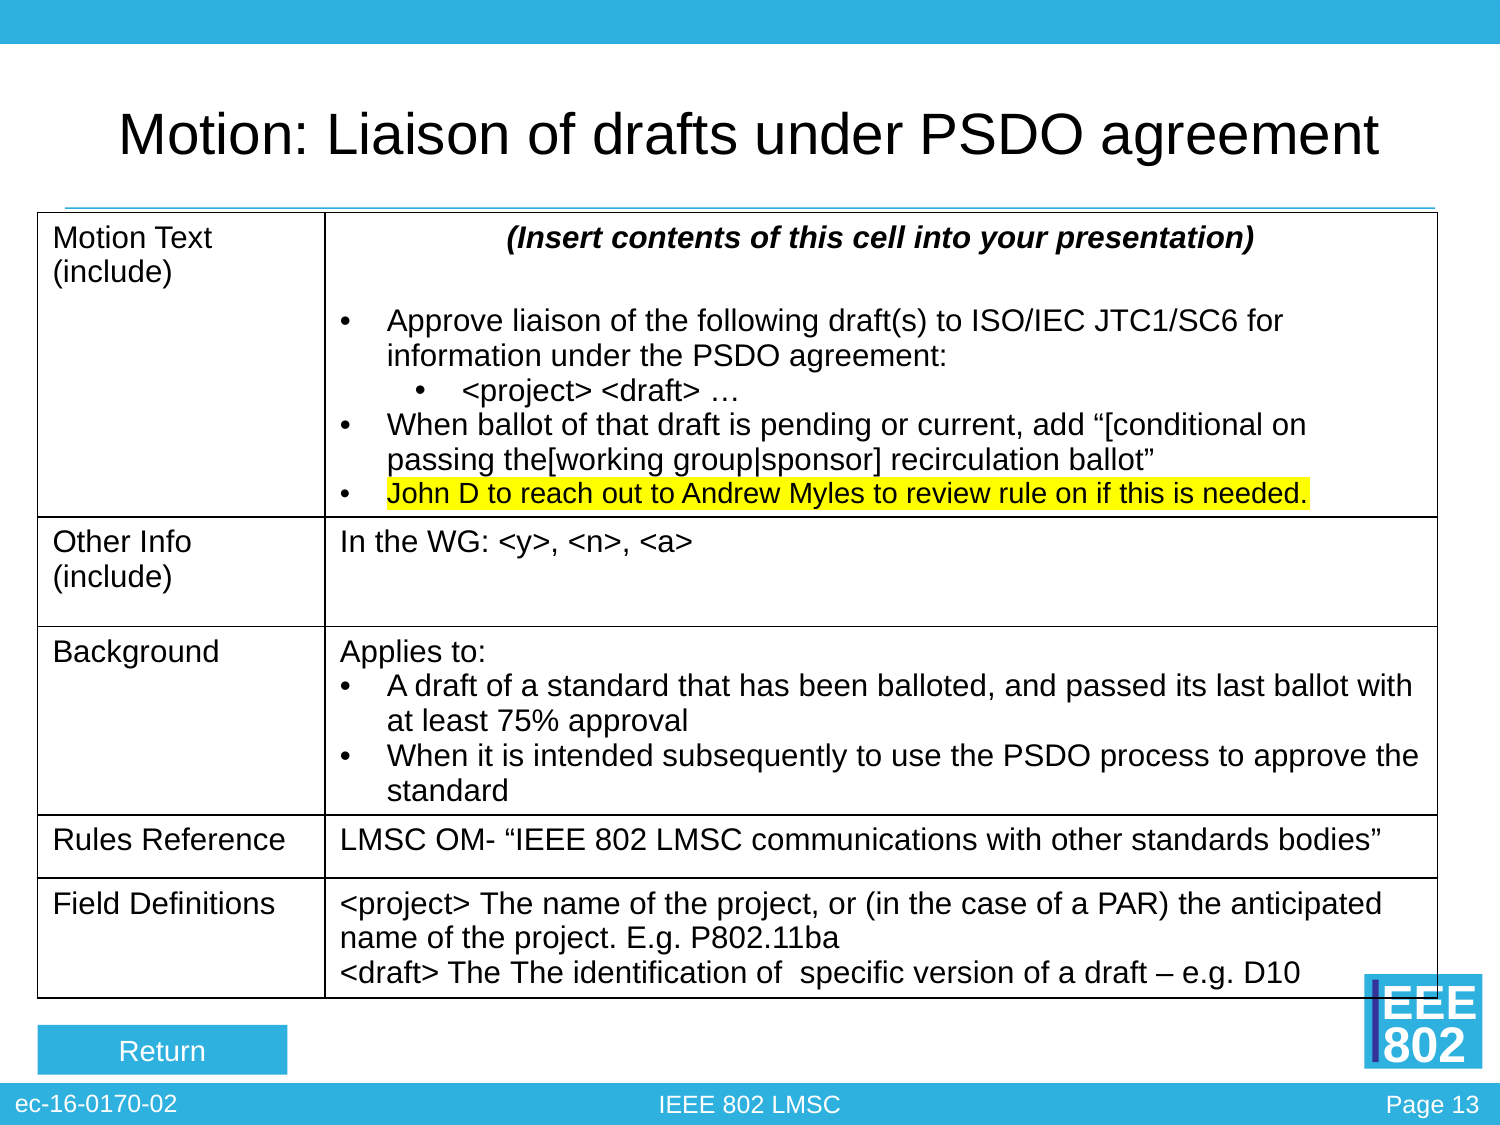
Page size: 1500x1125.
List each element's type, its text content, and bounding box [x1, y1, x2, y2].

table_cell <project> The name of the project, or (in the case of a PAR) the anticipated name of the project. E.g. P802.11ba <draft> The The identification of specific version of a draft – e.g. D10 [326, 879, 1437, 997]
table_cell LMSC OM- “IEEE 802 LMSC communications with other standards bodies” [326, 816, 1437, 877]
text_box Return [37, 1024, 288, 1075]
table_header (Insert contents of this cell into your presentation) [326, 213, 1437, 296]
table_cell Other Info (include) [38, 518, 324, 626]
title Motion: Liaison of drafts under PSDO agreement [75, 66, 1425, 197]
table_cell Background [38, 627, 324, 814]
table_cell Approve liaison of the following draft(s) to ISO/IEC JTC1/SC6 for information under the PSDO agreement: <project> <draft> … When ballot of that draft is pending or current, add “[conditional on passing the[working group|sponsor] recirculation ballot” John D to reach out to Andrew Myles to review rule on if this is needed. [326, 296, 1437, 516]
table_cell Rules Reference [38, 816, 324, 877]
table_cell In the WG: <y>, <n>, <a> [326, 518, 1437, 626]
table_header Motion Text (include) [38, 213, 324, 516]
table_cell Applies to: A draft of a standard that has been balloted, and passed its last ballot with at least 75% approval When it is intended subsequently to use the PSDO process to approve the standard [326, 627, 1437, 814]
table_cell Field Definitions [38, 879, 324, 997]
